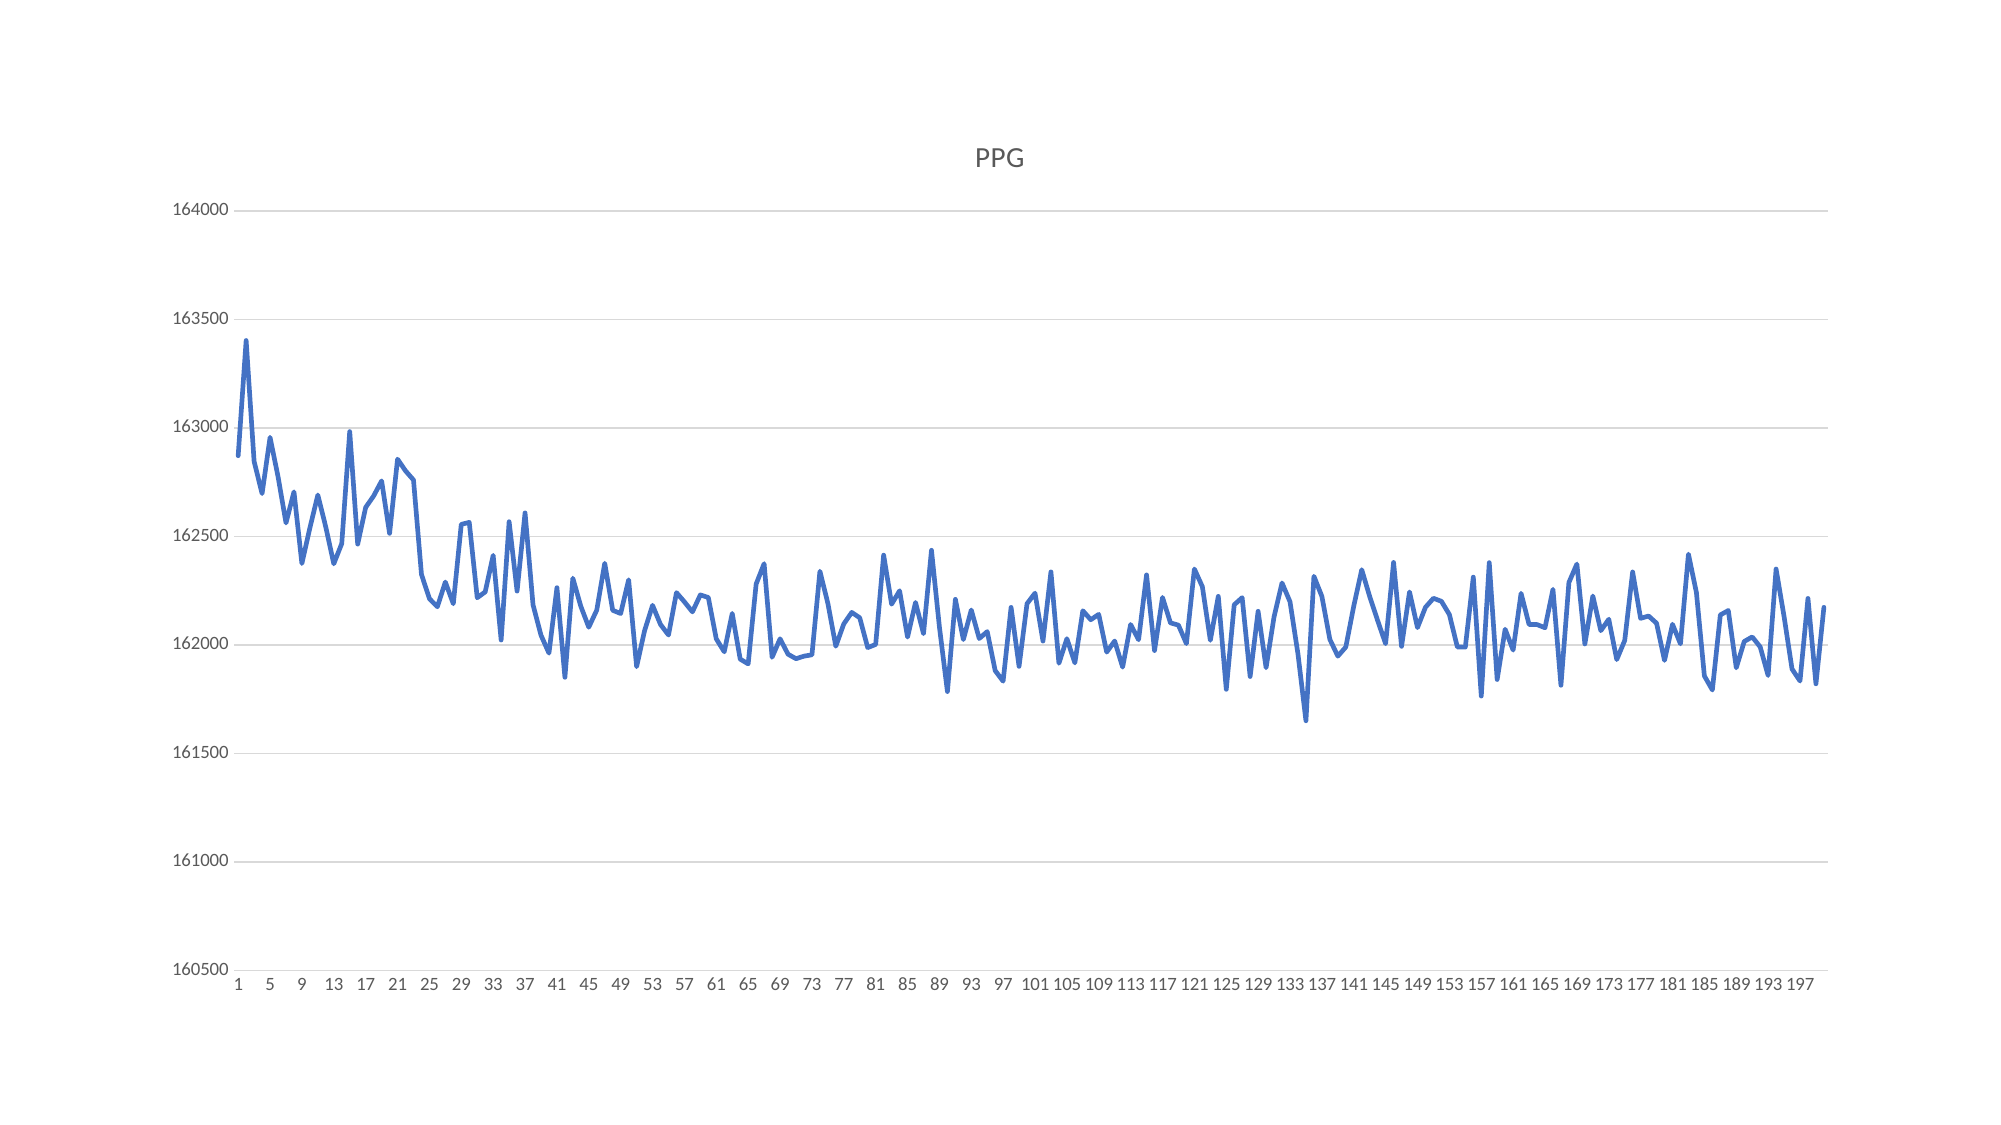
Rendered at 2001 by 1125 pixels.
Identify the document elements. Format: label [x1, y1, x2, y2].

chart [137, 110, 1863, 1014]
